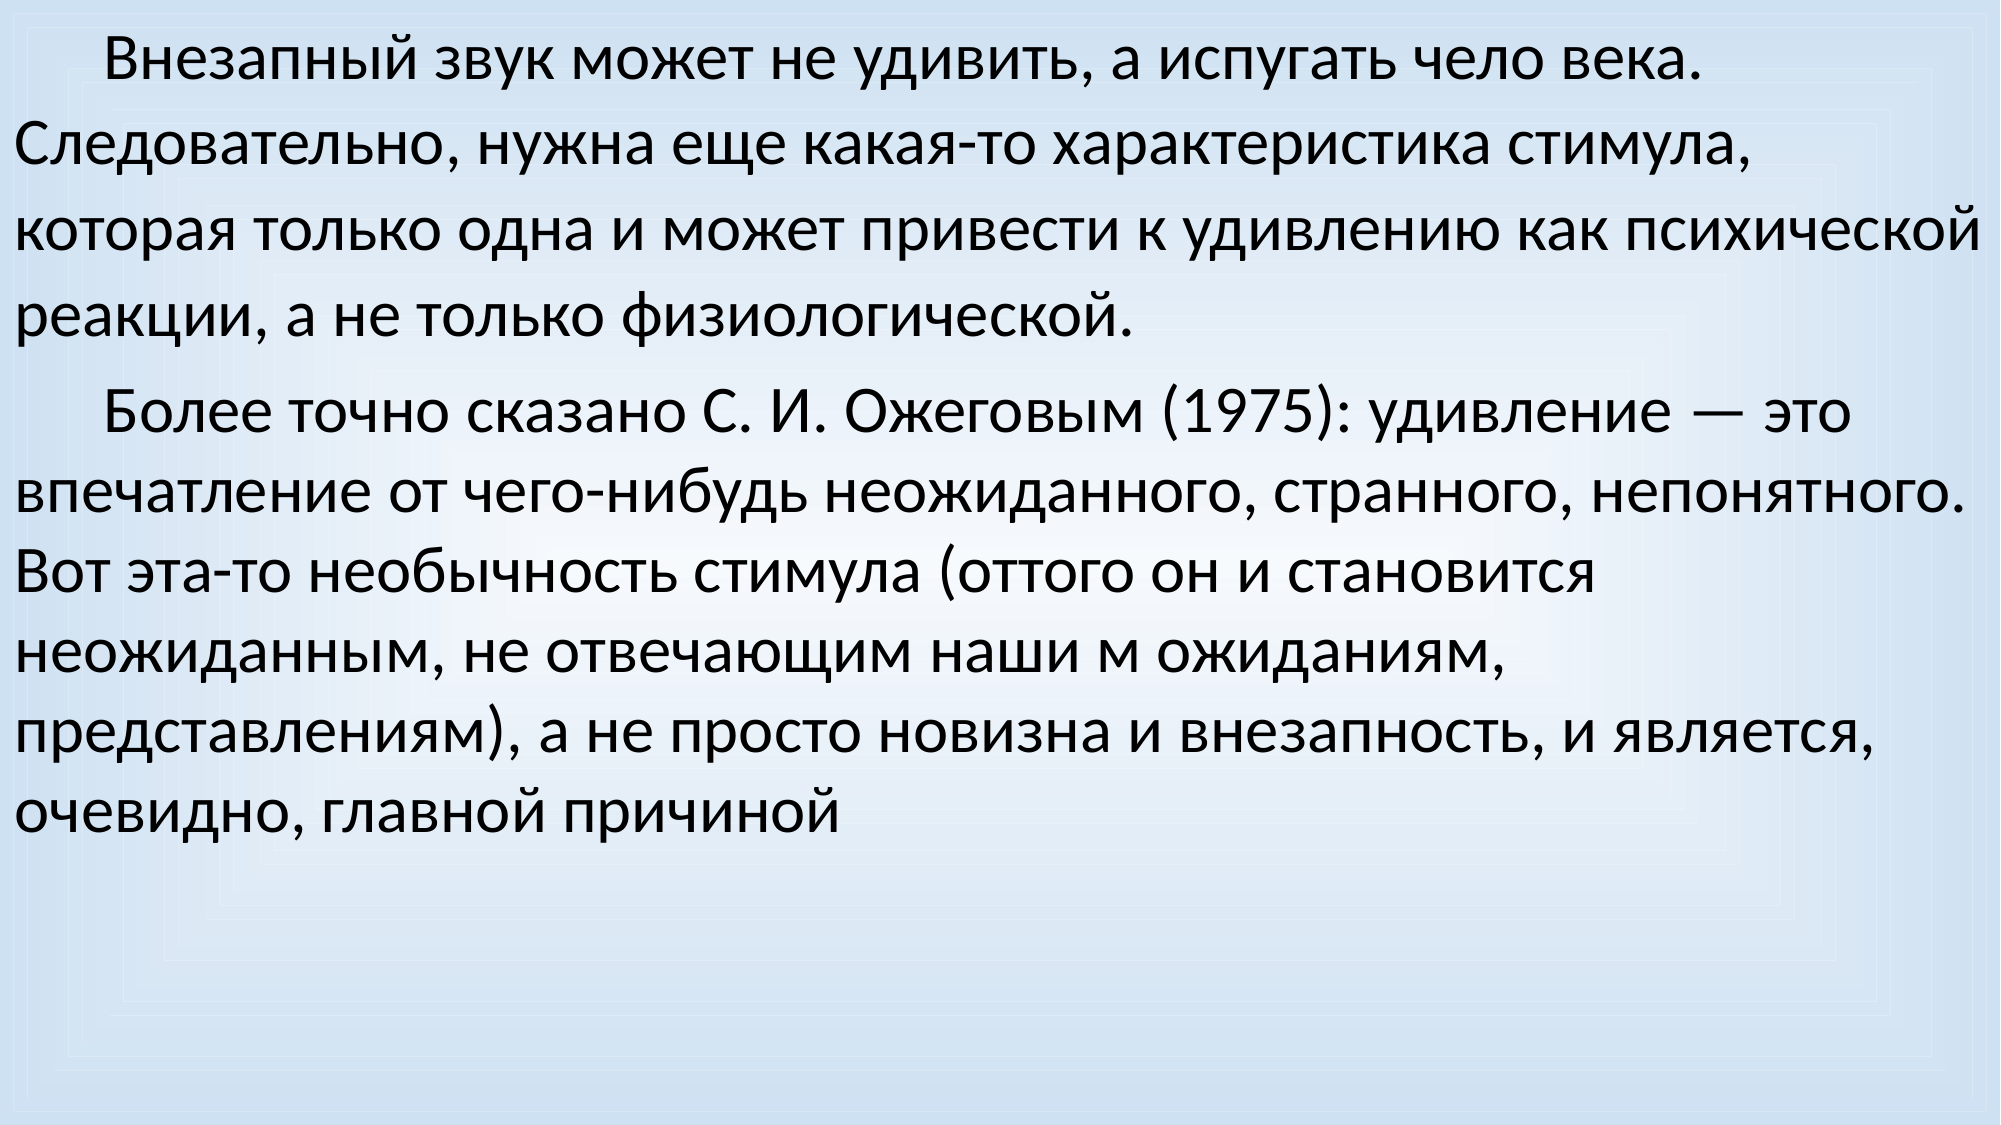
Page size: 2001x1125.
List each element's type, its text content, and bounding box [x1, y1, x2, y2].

text_box Внезапный звук может не удивить, а испугать чело века. Следовательно, нужна еще какая-то характеристика стимула, которая только одна и может привести к удивлению как психической реакции, а не только физиологической. Более точно сказано С. И. Ожеговым (1975): удивление — это впечатление от чего-нибудь неожиданного, странного, непонятного. Вот эта-то необычность стимула (оттого он и становится неожиданным, не отвечающим наши м ожиданиям, представлениям), а не просто новизна и внезапность, и является, очевидно, главной причиной [0, 0, 2000, 854]
